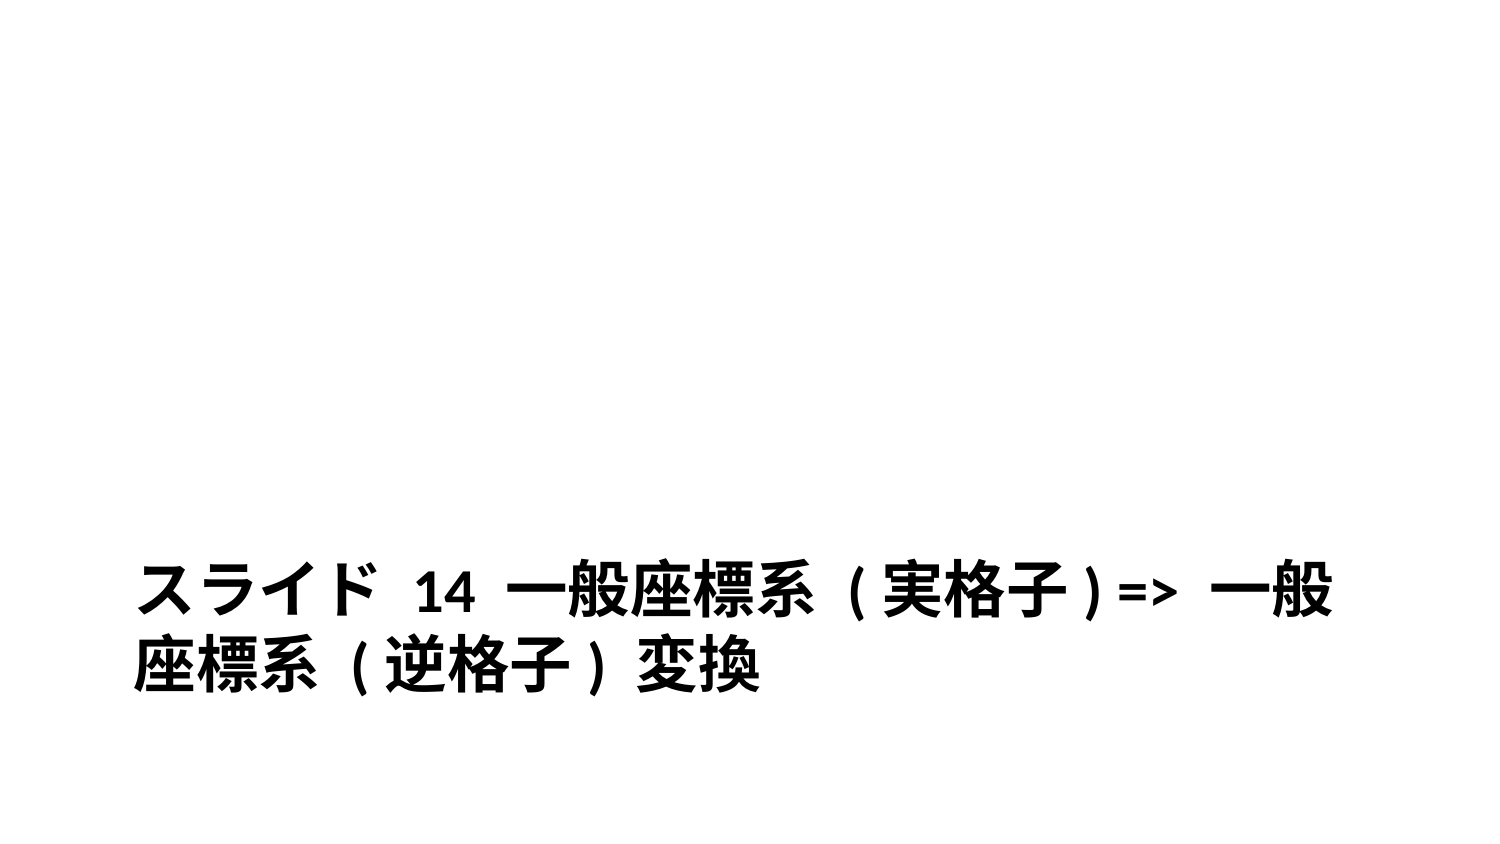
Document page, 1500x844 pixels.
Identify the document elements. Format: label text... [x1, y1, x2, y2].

title スライド 14 一般座標系 (実格子) => 一般座標系 (逆格子) 変換 [118, 542, 1394, 710]
